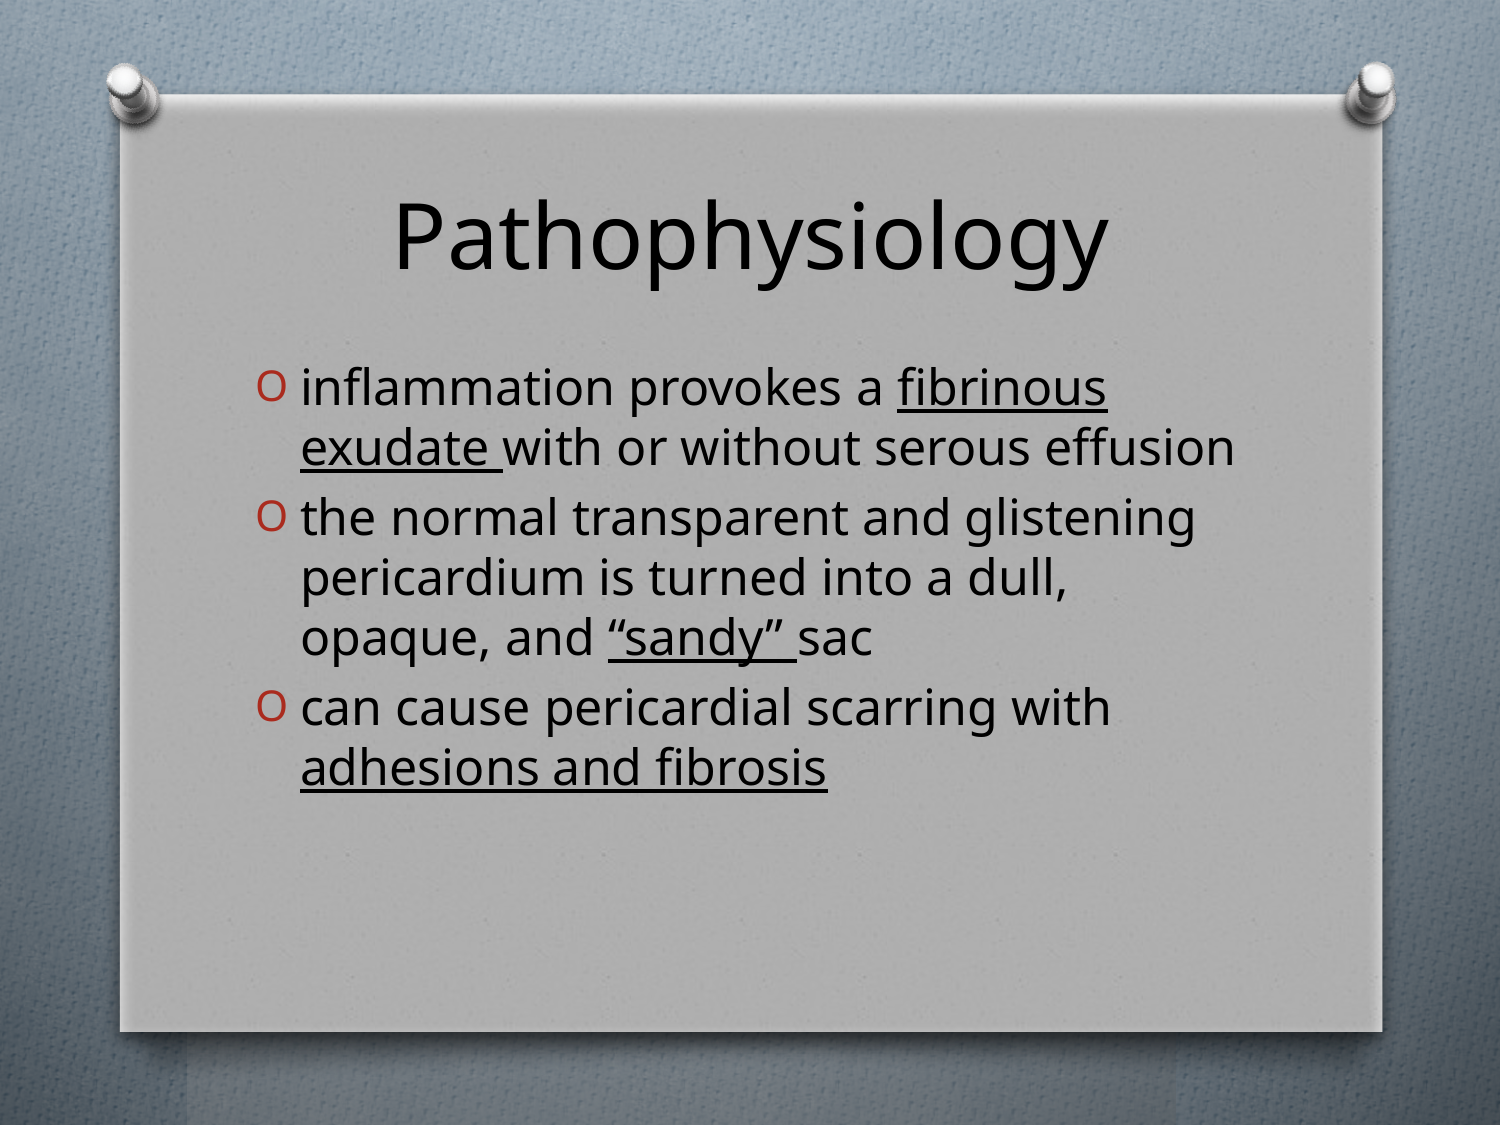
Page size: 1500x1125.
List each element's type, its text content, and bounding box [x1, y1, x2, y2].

picture [75, 29, 198, 153]
title Pathophysiology [179, 134, 1323, 332]
picture [1317, 35, 1439, 156]
list inflammation provokes a fibrinous exudate with or without serous effusion the normal transparent and glistening pericardium is turned into a dull, opaque, and “sandy” sac can cause pericardial scarring with adhesions and fibrosis [240, 347, 1257, 939]
